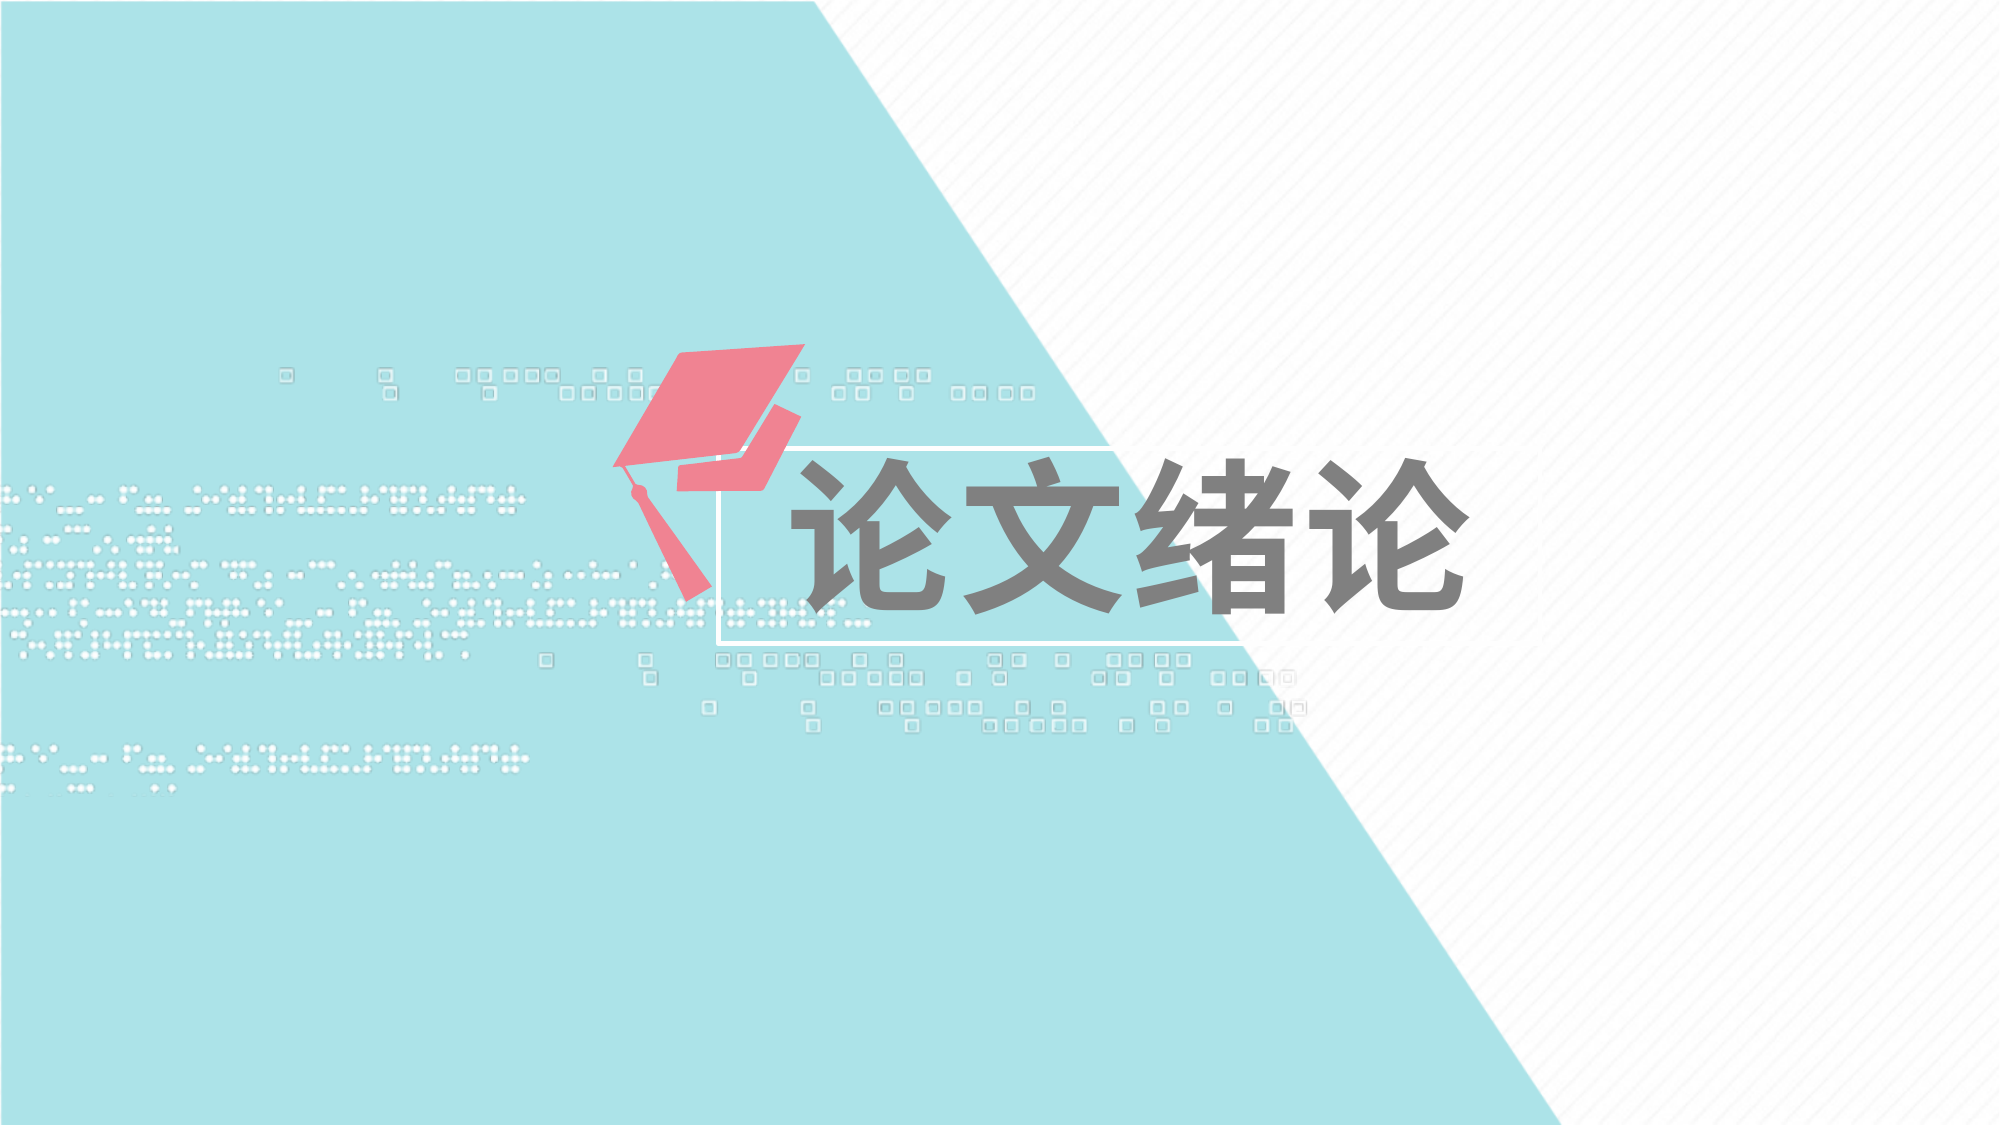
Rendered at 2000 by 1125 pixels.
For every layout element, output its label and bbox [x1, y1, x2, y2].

text_box [614, 339, 849, 558]
picture [0, 0, 2000, 1125]
